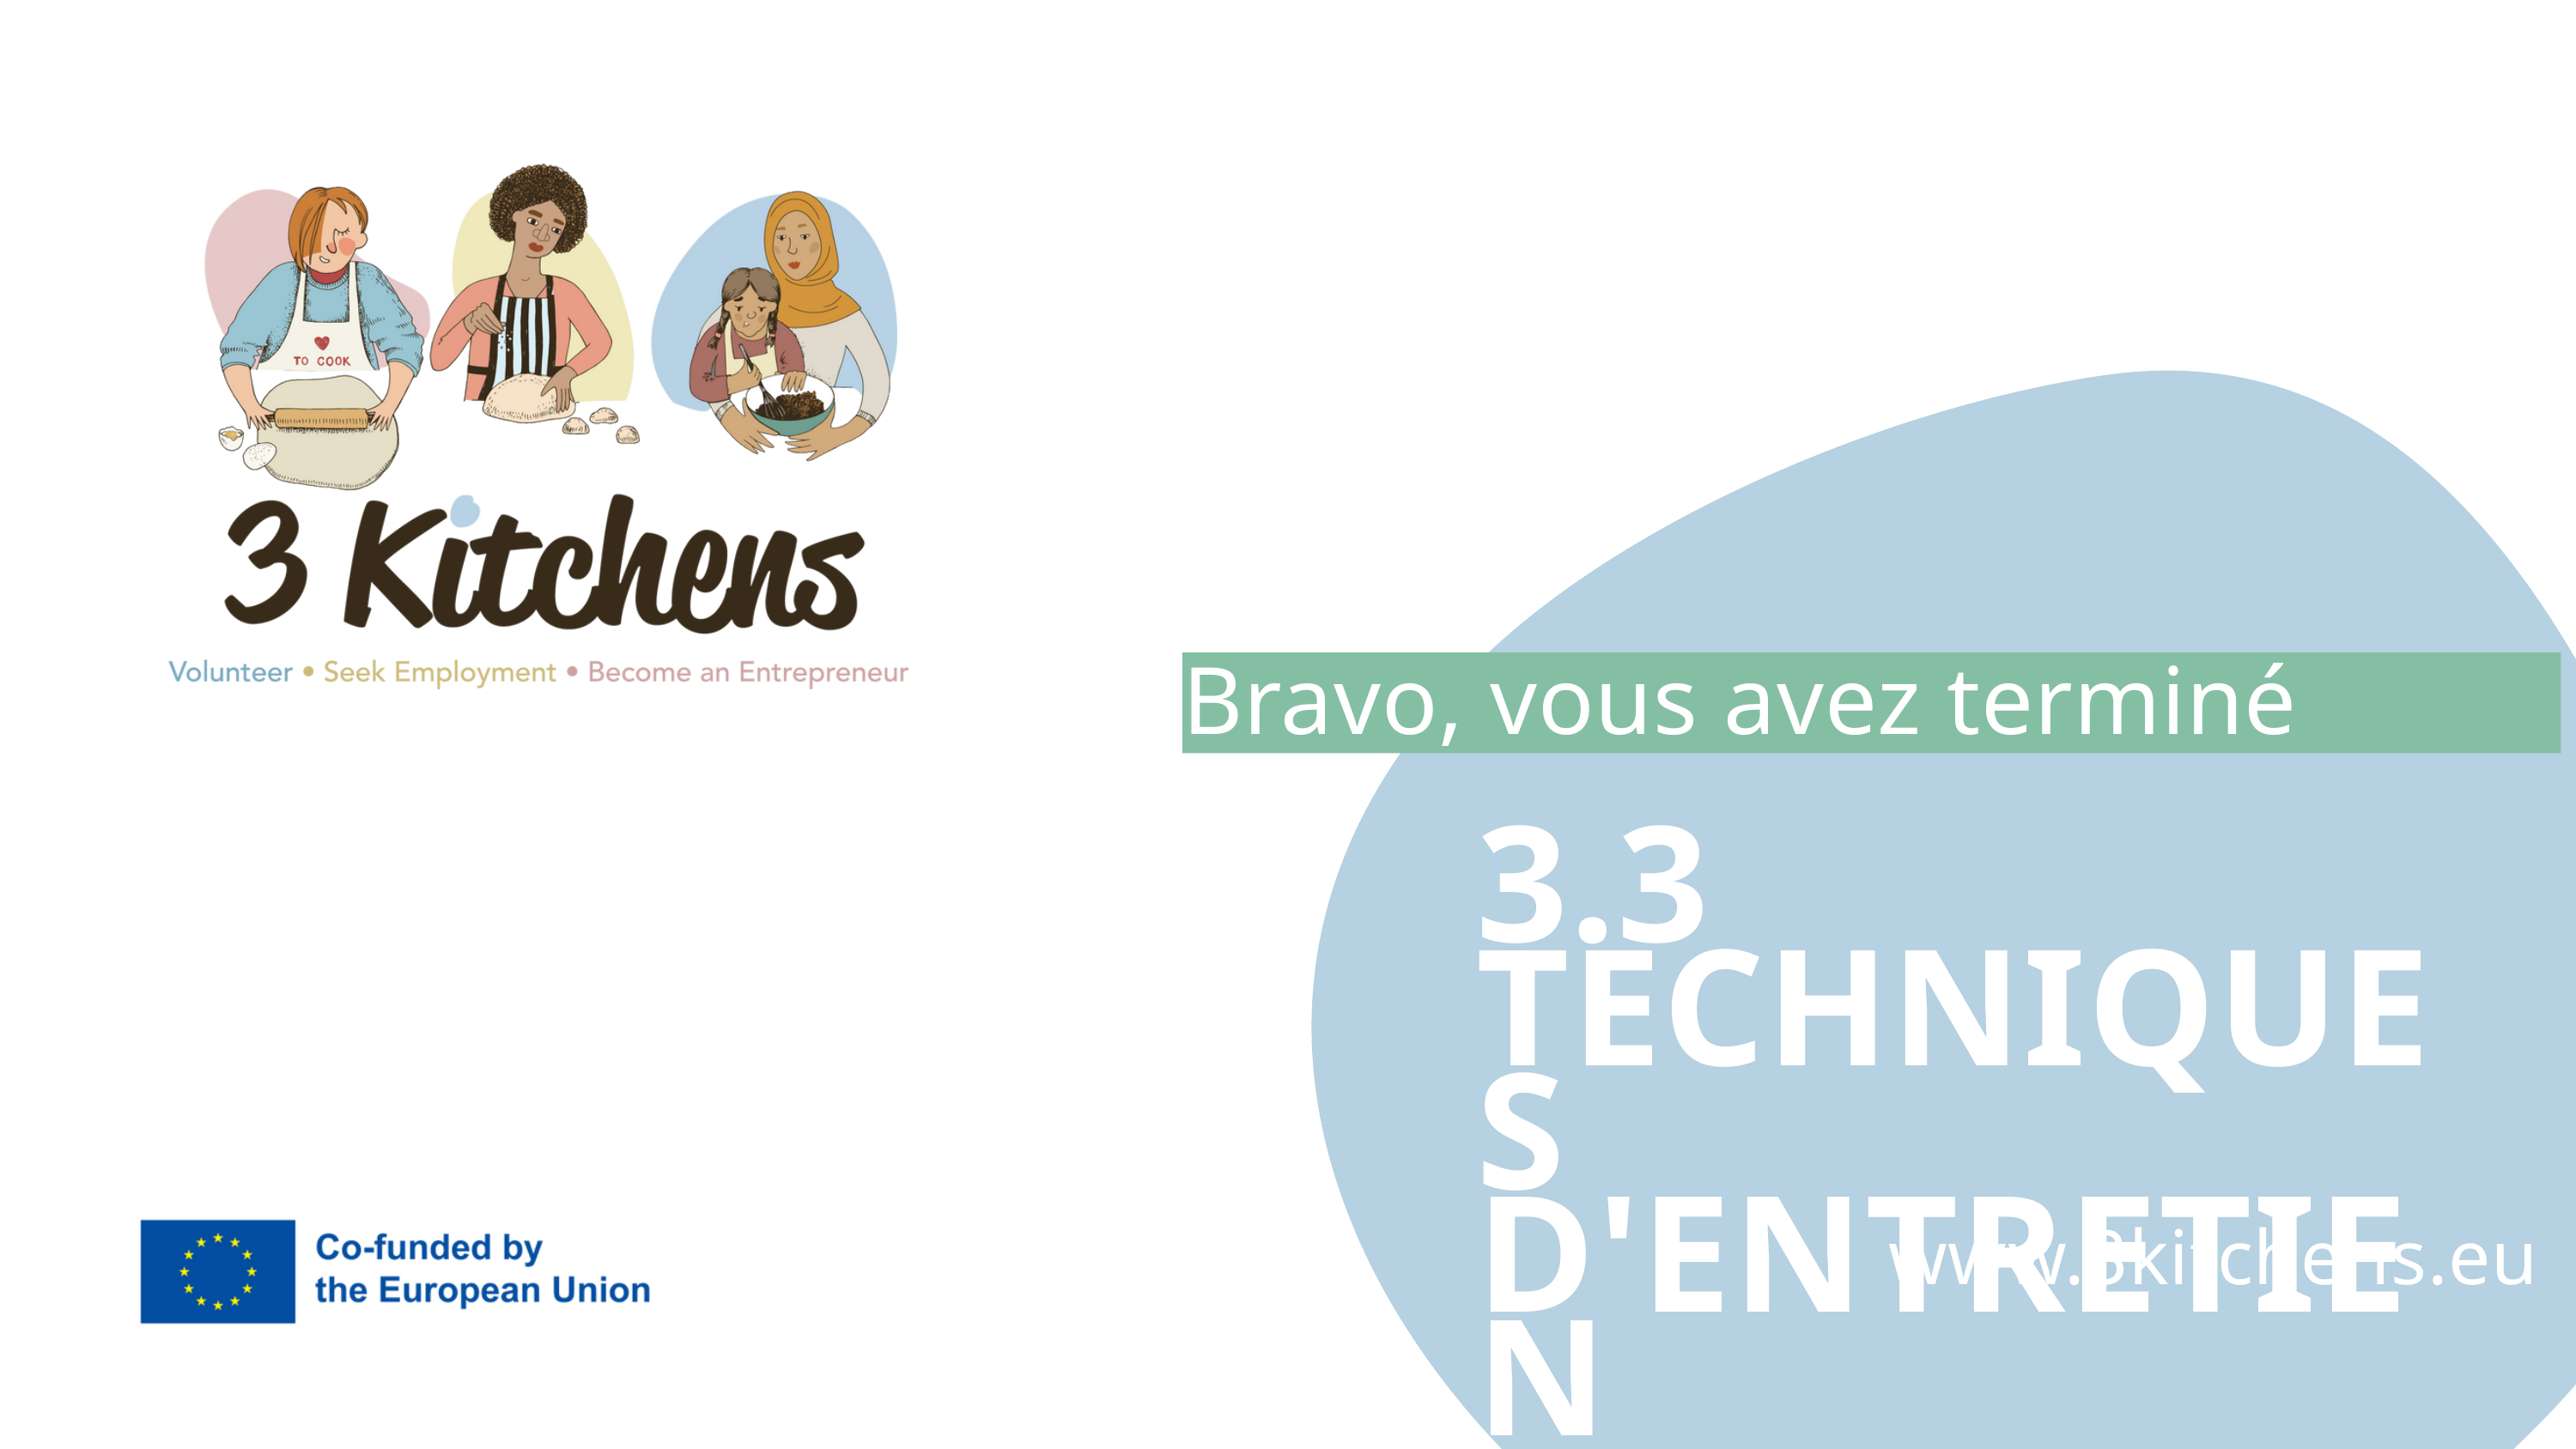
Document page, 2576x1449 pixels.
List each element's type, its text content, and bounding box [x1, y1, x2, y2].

text_box [122, 97, 990, 724]
text_box Bravo, vous avez terminé . [1182, 652, 1370, 754]
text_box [1375, 343, 2570, 1449]
text_box [134, 1214, 690, 1331]
